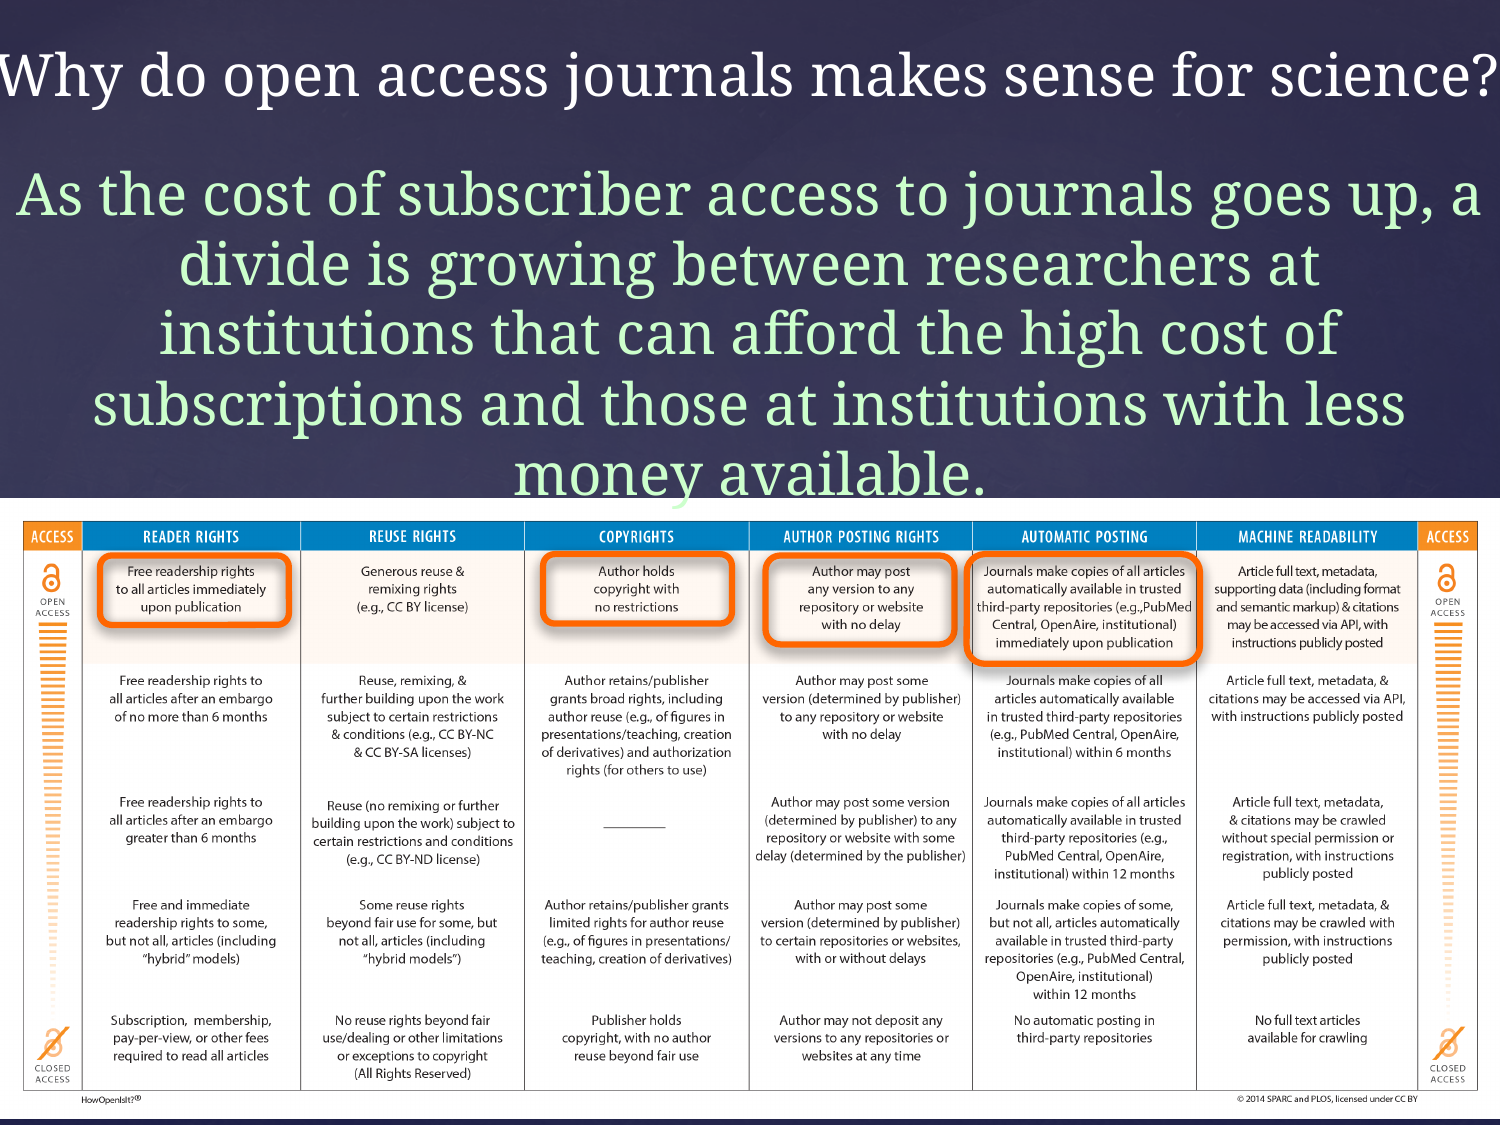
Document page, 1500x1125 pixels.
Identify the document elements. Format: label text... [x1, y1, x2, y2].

text_box As the cost of subscriber access to journals goes up, a divide is growing between researchers at institutions that can afford the high cost of subscriptions and those at institutions with less money available. [0, 149, 1500, 496]
text_box Why do open access journals makes sense for science? [0, 30, 1500, 115]
picture [0, 497, 1500, 1120]
